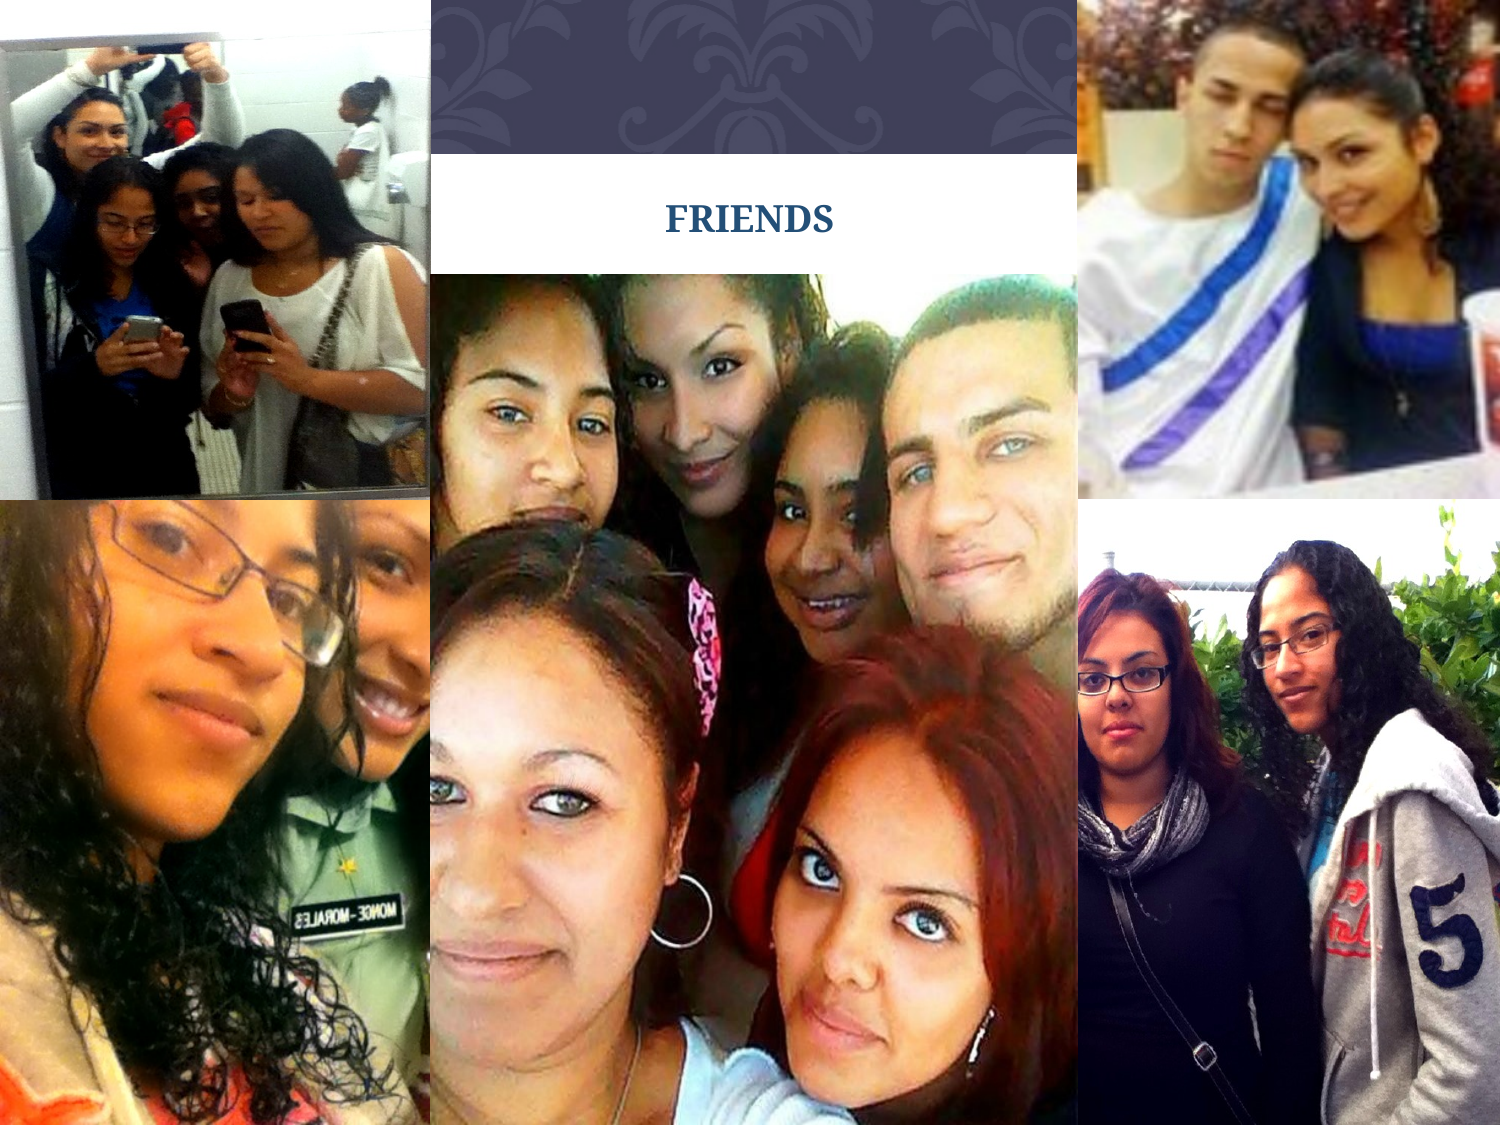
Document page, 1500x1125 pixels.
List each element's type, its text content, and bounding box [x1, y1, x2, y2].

picture [0, 0, 1500, 1125]
title Friends [436, 154, 1071, 274]
